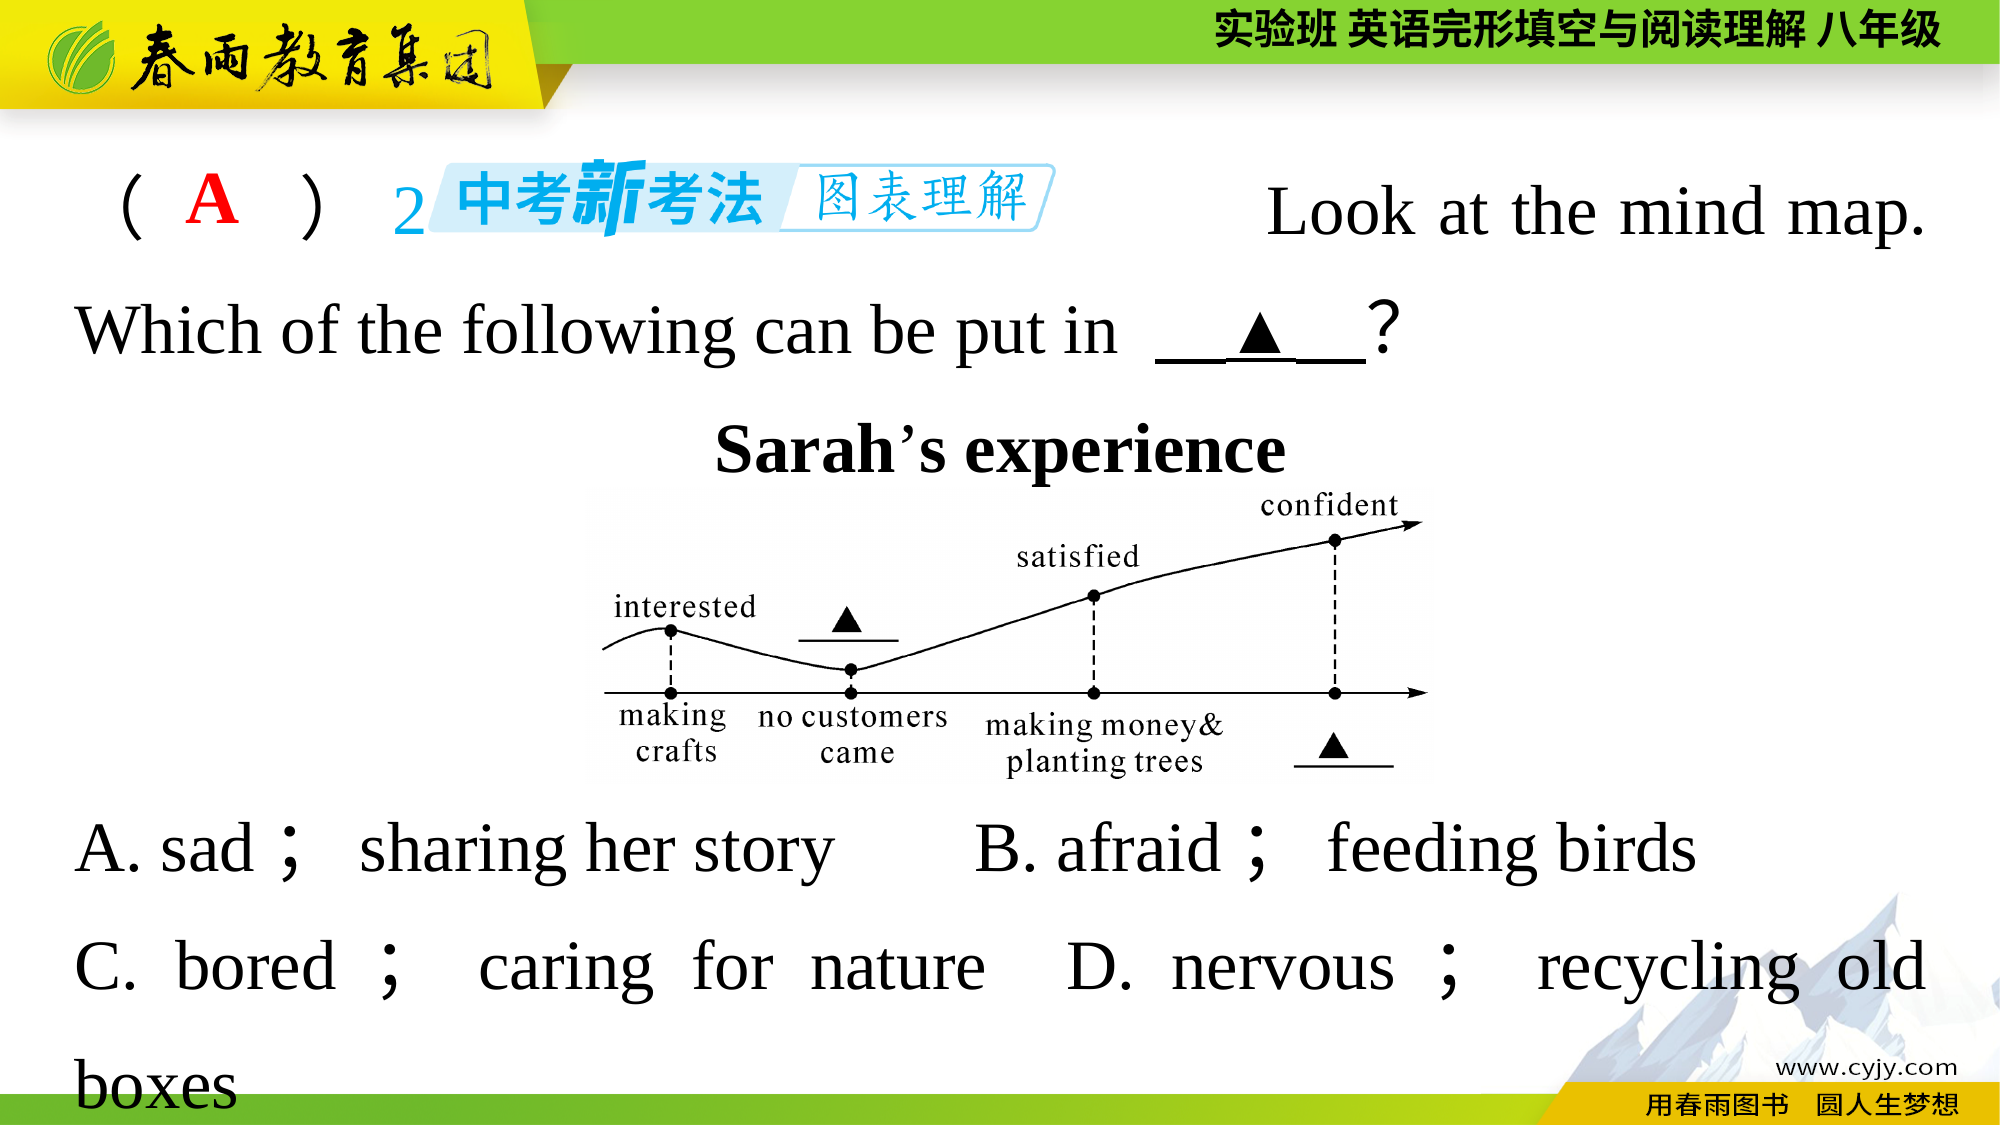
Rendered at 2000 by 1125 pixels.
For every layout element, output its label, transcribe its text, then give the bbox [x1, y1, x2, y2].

list （ ）2. Look at the mind map. Which of the following can be put in ▲ ？ Sarah’s experience A. sad；sharing her story B. afraid；feeding birds C. bored；caring for nature D. nervous；recycling old boxes [59, 122, 1944, 1014]
picture [0, 0, 2000, 1125]
text_box A [170, 141, 255, 246]
